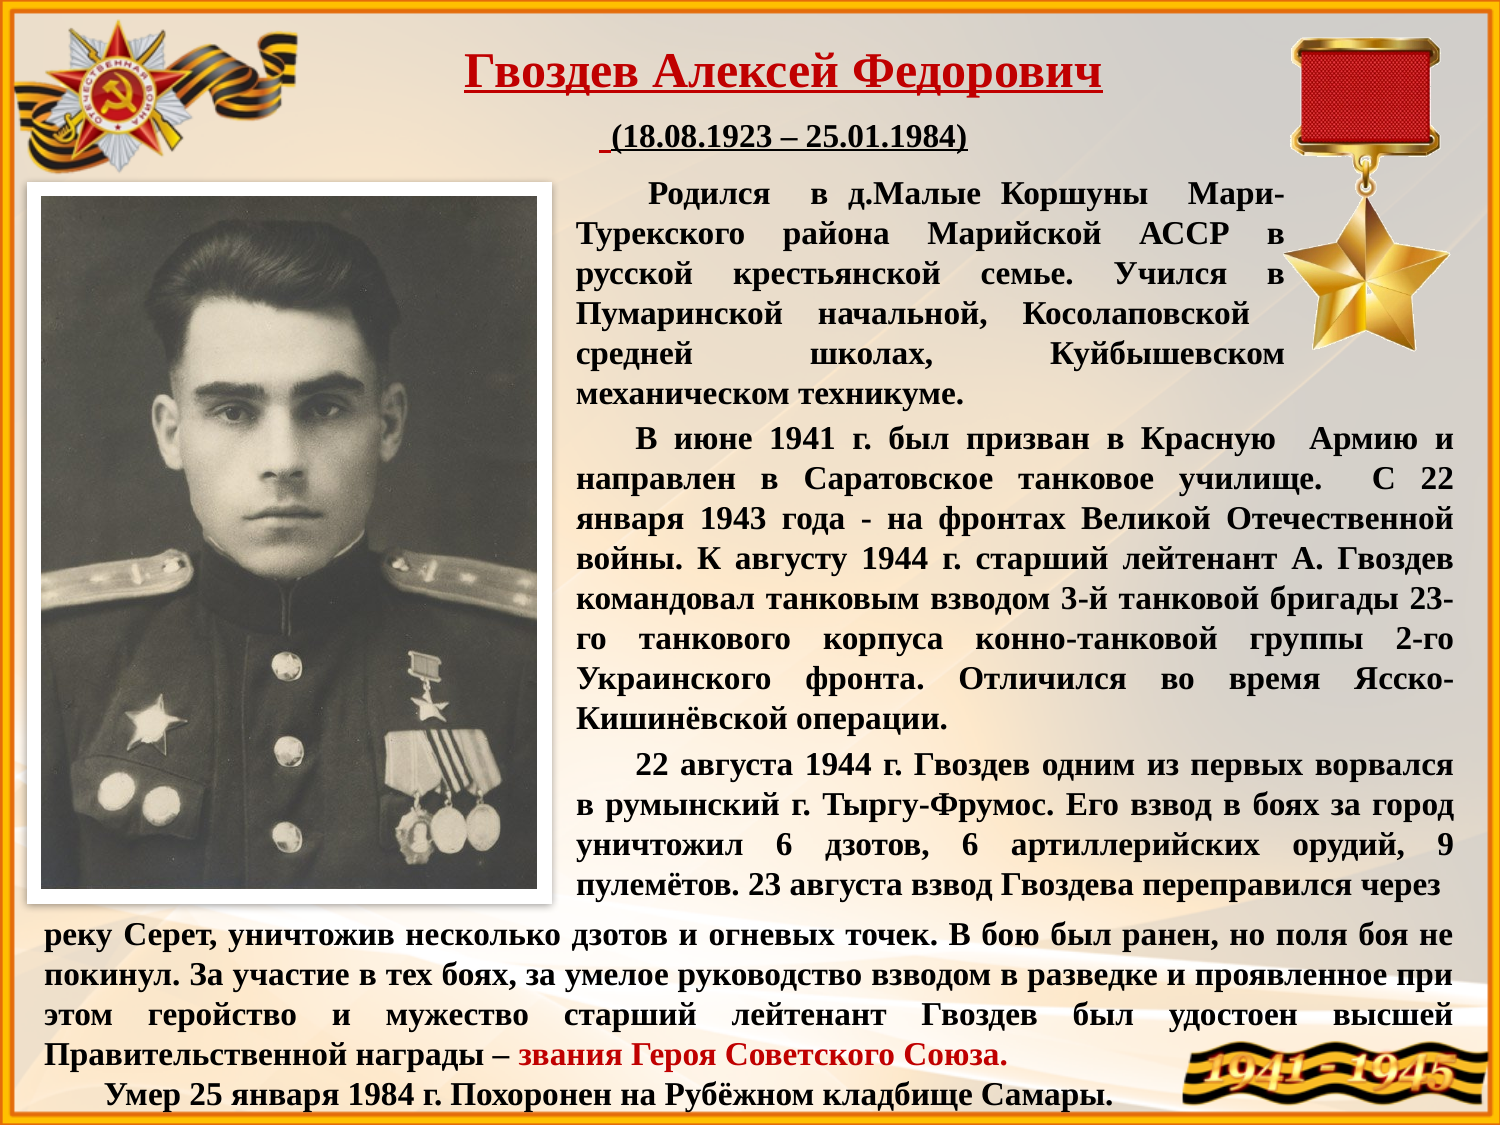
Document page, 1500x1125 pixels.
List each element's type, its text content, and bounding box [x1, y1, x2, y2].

text_box реку Серет, уничтожив несколько дзотов и огневых точек. В бою был ранен, но поля боя не покинул. За участие в тех боях, за умелое руководство взводом в разведке и проявленное при этом геройство и мужество старший лейтенант Гвоздев был удостоен высшей Правительственной награды – звания Героя Советского Союза. Умер 25 января 1984 г. Похоронен на Рубёжном кладбище Самары. [29, 905, 1471, 1120]
text_box Родился в д.Малые Коршуны Мари-Турекского района Марийской АССР в русской крестьянской семье. Учился в Пумаринской начальной, Косолаповской средней школах, Куйбышевском механическом техникуме. [561, 163, 1301, 559]
picture [0, 0, 1500, 1125]
list В июне 1941 г. был призван в Красную Армию и направлен в Саратовское танковое училище. С 22 января 1943 года - на фронтах Великой Отечественной войны. К августу 1944 г. старший лейтенант А. Гвоздев командовал танковым взводом 3-й танковой бригады 23-го танкового корпуса конно-танковой группы 2-го Украинского фронта. Отличился во время Ясско-Кишинёвской операции. 22 августа 1944 г. Гвоздев одним из первых ворвался в румынский г. Тыргу-Фрумос. Его взвод в боях за город уничтожил 6 дзотов, 6 артиллерийских орудий, 9 пулемётов. 23 августа взвод Гвоздева переправился через [561, 408, 1471, 905]
title Гвоздев Алексей Федорович (18.08.1923 – 25.01.1984) [312, 70, 1254, 165]
